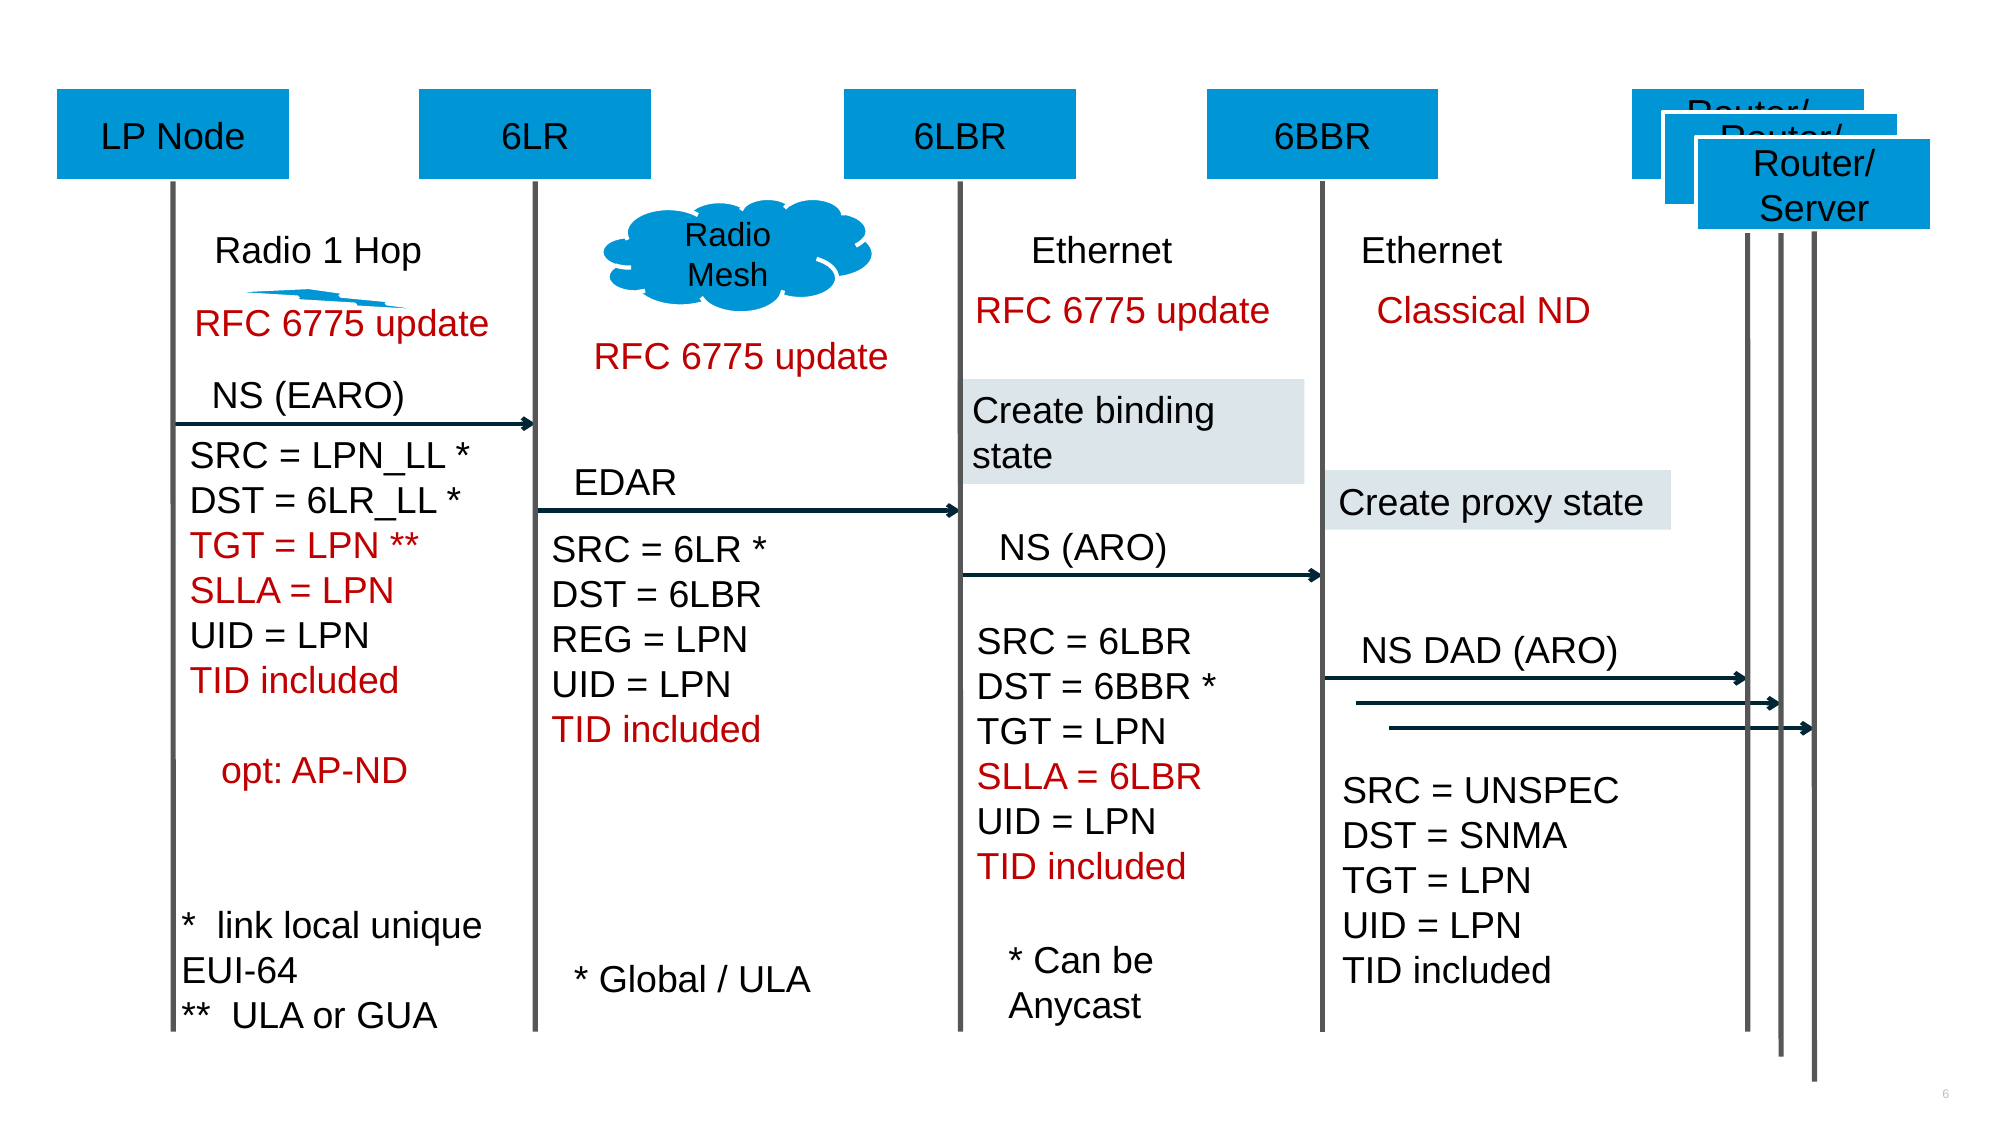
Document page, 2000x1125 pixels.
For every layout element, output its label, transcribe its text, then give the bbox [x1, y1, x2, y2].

text_box Ethernet [1083, 218, 1188, 278]
text_box Radio Mesh [658, 195, 835, 316]
text_box * link local unique EUI-64 ** ULA or GUA [290, 893, 417, 1043]
text_box * Can be Anycast [1083, 928, 1198, 1034]
text_box SRC = 6LBR DST = 6BBR * TGT = LPN SLLA = 6LBR UID = LPN TID included [1083, 609, 1198, 895]
text_box RFC 6775 update [1083, 278, 1198, 339]
text_box SRC = UNSPEC DST = SNMA TGT = LPN UID = LPN TID included [1445, 759, 1623, 999]
text_box RFC 6775 update [296, 291, 410, 352]
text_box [1629, 86, 1867, 1032]
text_box SRC = LPN_LL * DST = 6LR_LL * TGT = LPN ** SLLA = LPN UID = LPN TID included opt: AP-ND [296, 433, 410, 799]
text_box SRC = 6LR * DST = 6LBR REG = LPN UID = LPN TID included [658, 520, 782, 758]
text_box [416, 86, 654, 1032]
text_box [657, 450, 836, 512]
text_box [54, 86, 292, 1032]
text_box RFC 6775 update [658, 324, 835, 384]
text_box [296, 363, 411, 425]
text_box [841, 86, 1079, 1032]
text_box Radio 1 Hop [296, 218, 410, 279]
text_box Create binding state [1083, 379, 1198, 484]
text_box NS DAD (ARO) [1445, 618, 1623, 677]
text_box [296, 284, 352, 291]
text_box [1695, 136, 1933, 1082]
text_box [1444, 172, 1624, 340]
text_box Create proxy state [1445, 470, 1623, 530]
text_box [1083, 515, 1199, 577]
text_box * Global / ULA [658, 947, 835, 1008]
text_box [1204, 86, 1441, 1032]
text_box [1662, 111, 1900, 1057]
